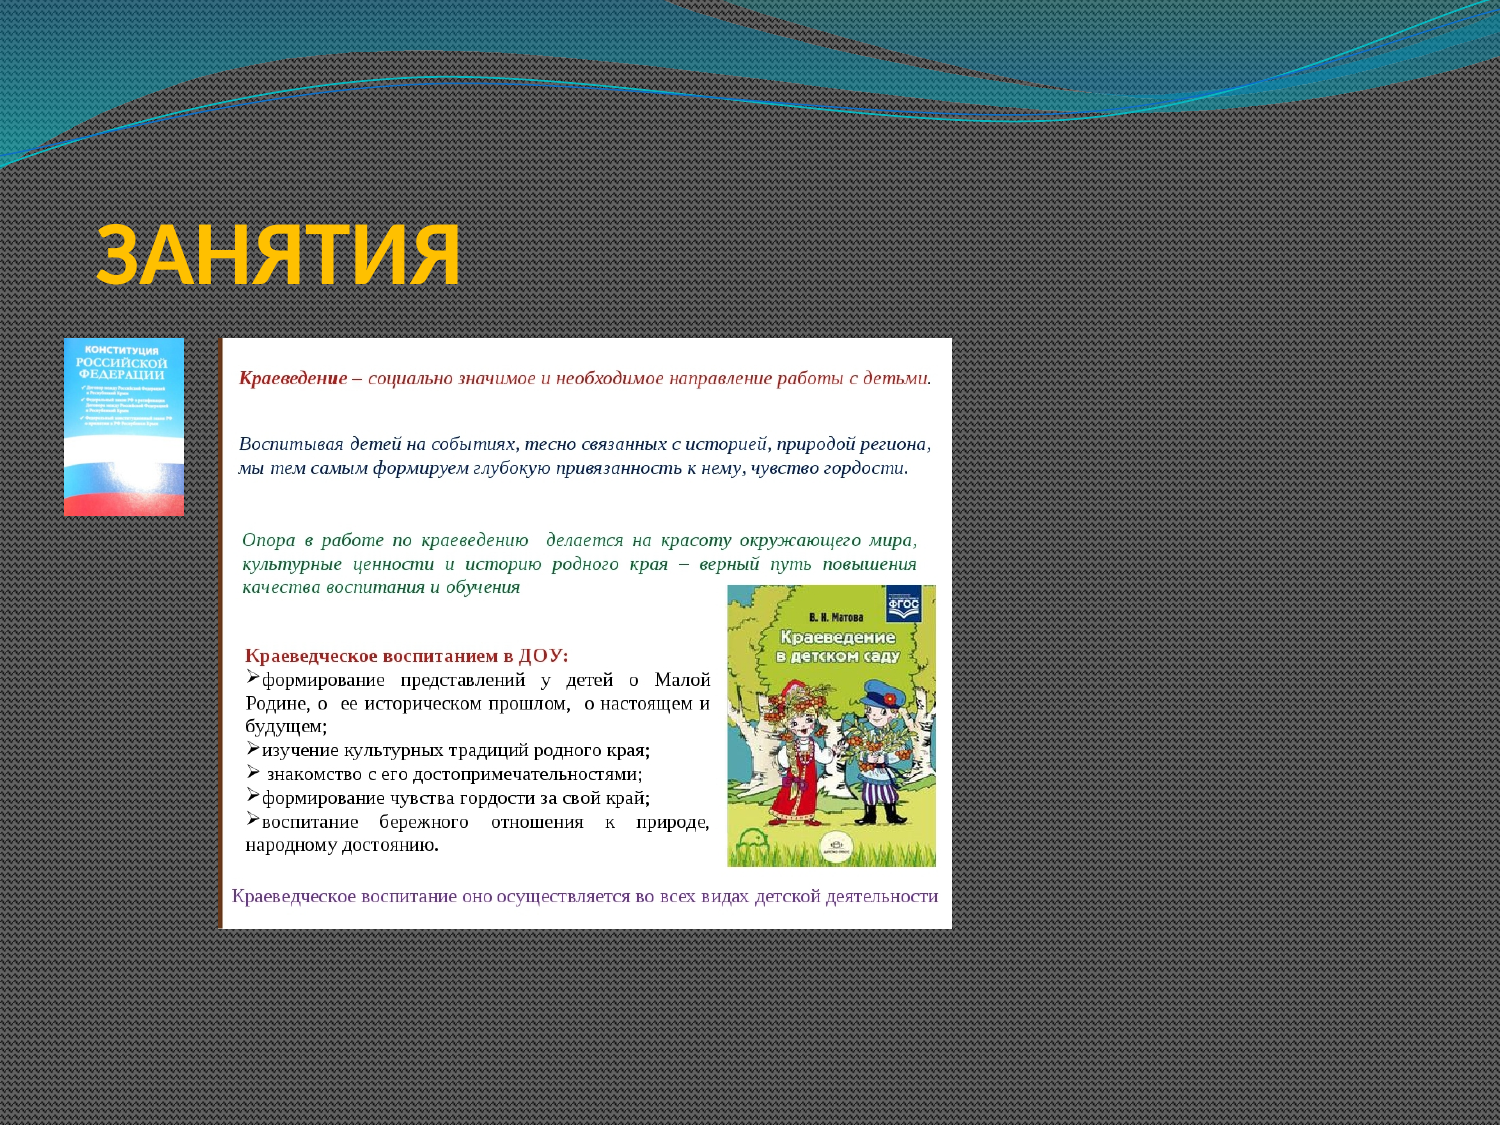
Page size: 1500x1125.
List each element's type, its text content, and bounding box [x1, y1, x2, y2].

title ЗАНЯТИЯ [75, 115, 1425, 303]
picture [64, 337, 184, 516]
list 1 [75, 317, 1425, 1038]
picture [218, 337, 952, 929]
